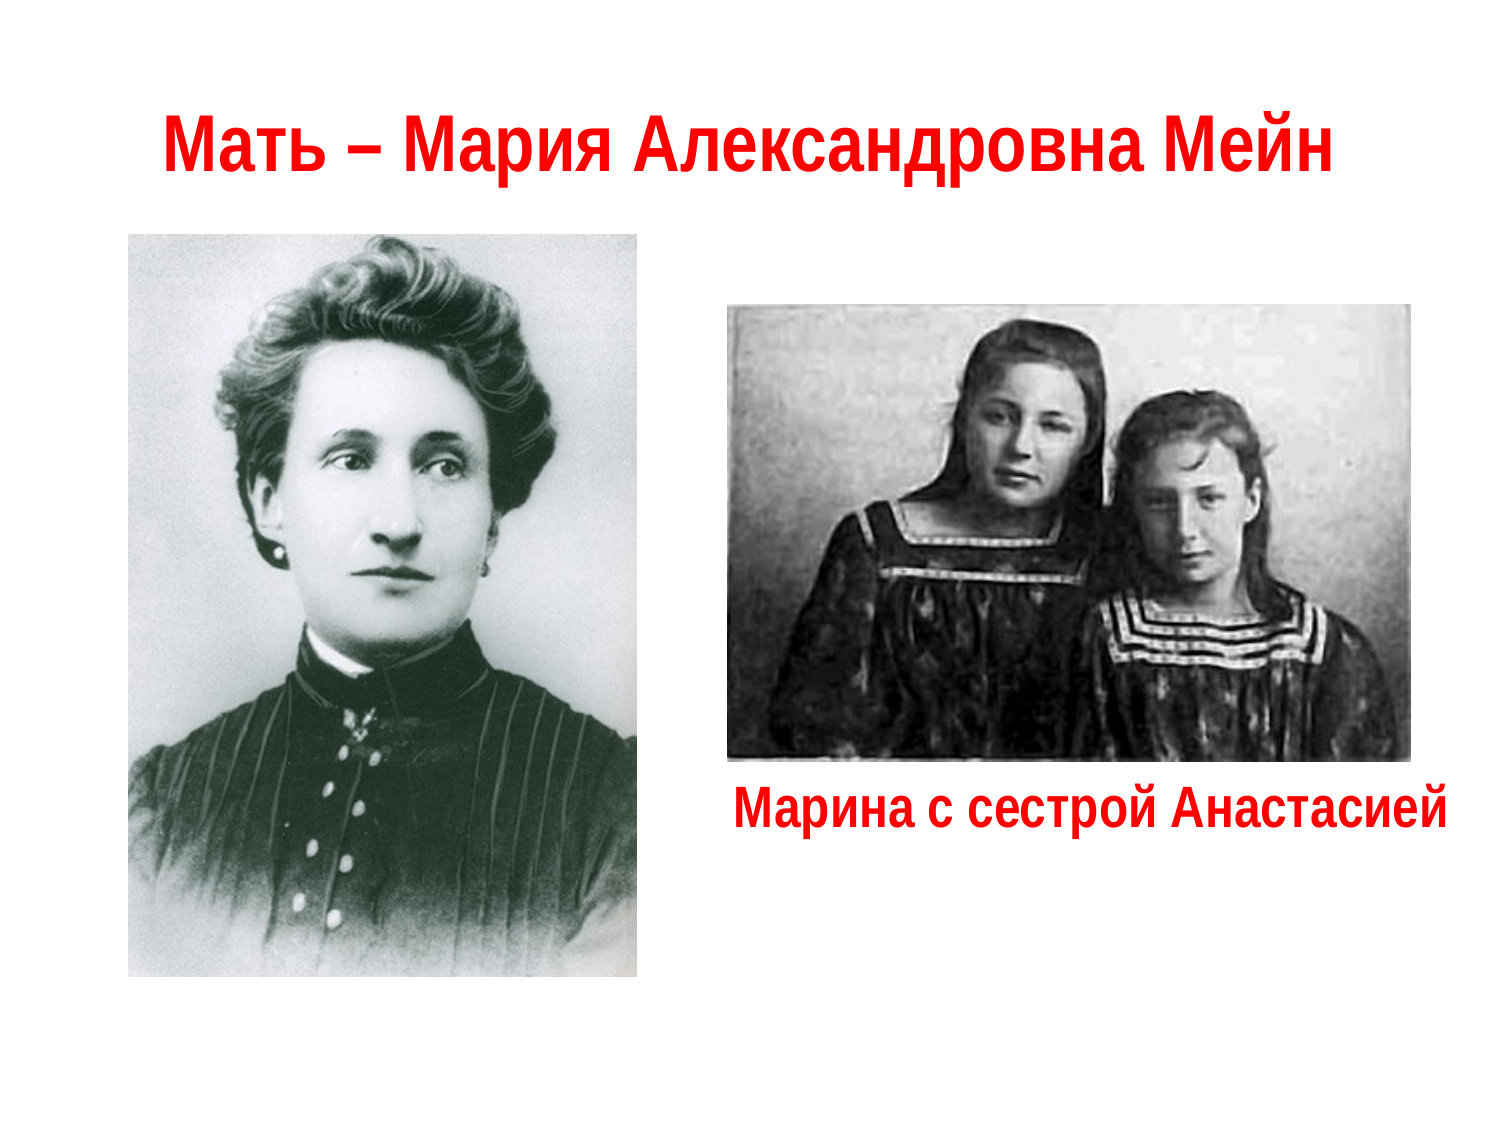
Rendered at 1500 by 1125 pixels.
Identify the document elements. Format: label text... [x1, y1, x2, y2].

title Мать – Мария Александровна Мейн [75, 45, 1425, 233]
text_box Марина с сестрой Анастасией [719, 761, 1464, 847]
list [128, 234, 637, 977]
picture [727, 304, 1412, 762]
